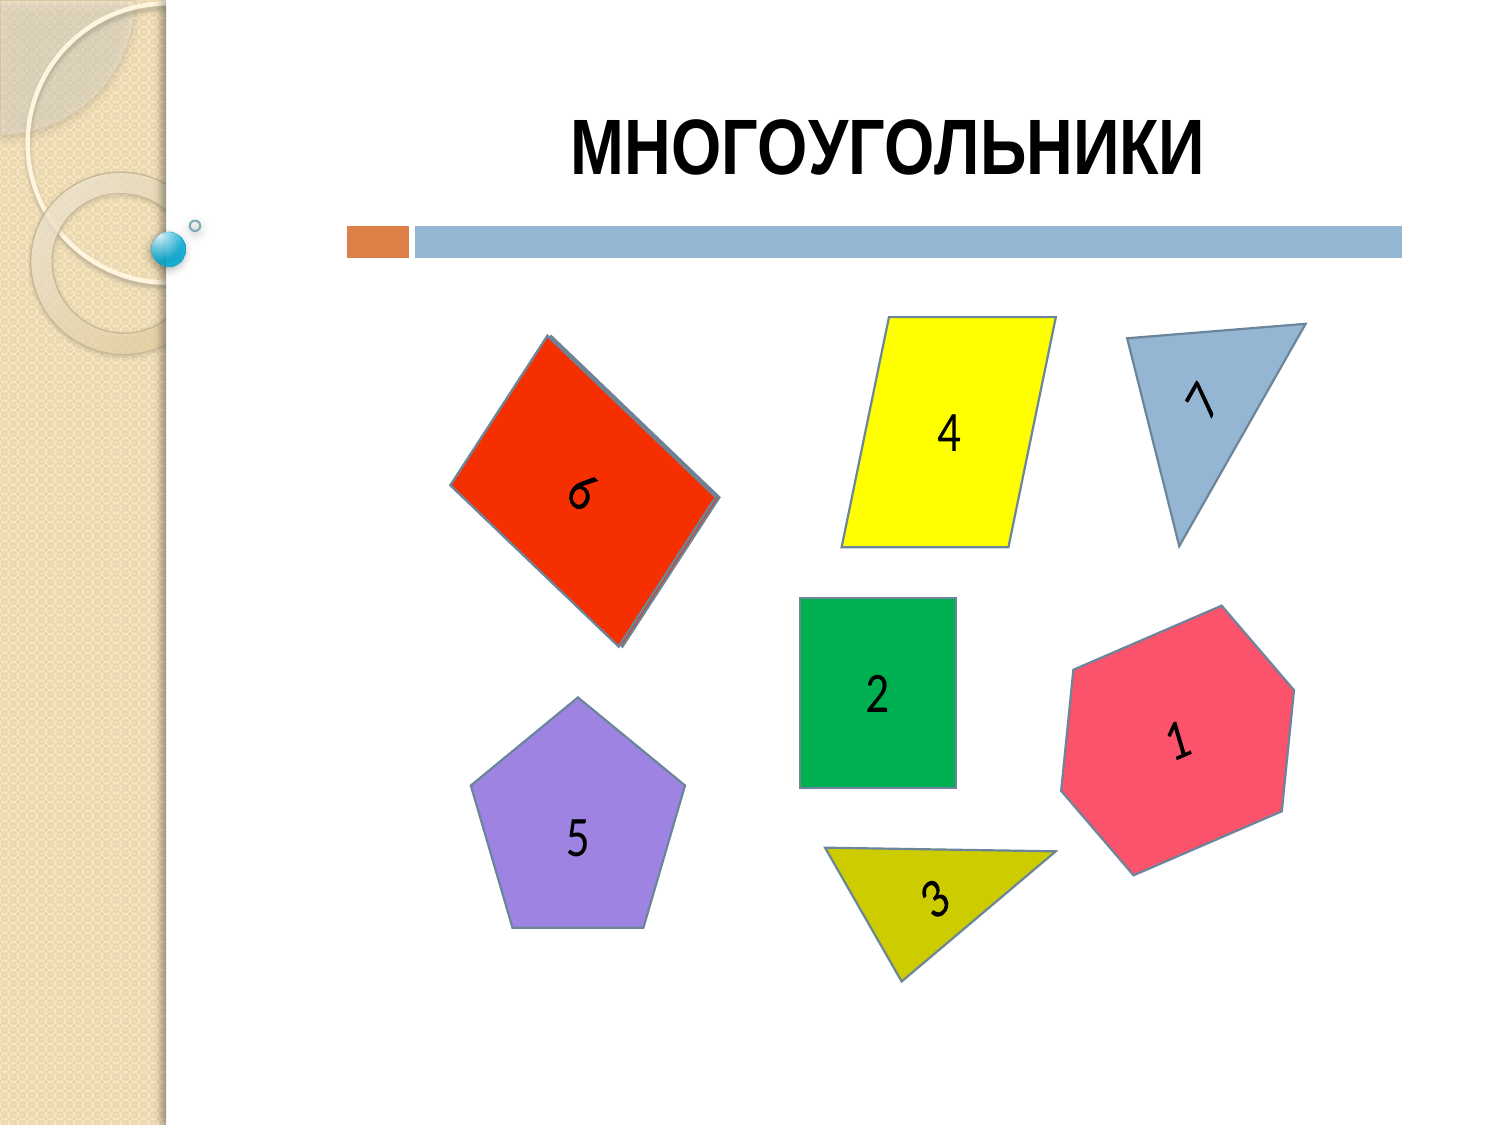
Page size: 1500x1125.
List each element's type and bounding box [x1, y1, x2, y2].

text_box [0, 0, 1500, 75]
picture [346, 46, 1403, 1008]
subtitle [234, 304, 1450, 1043]
